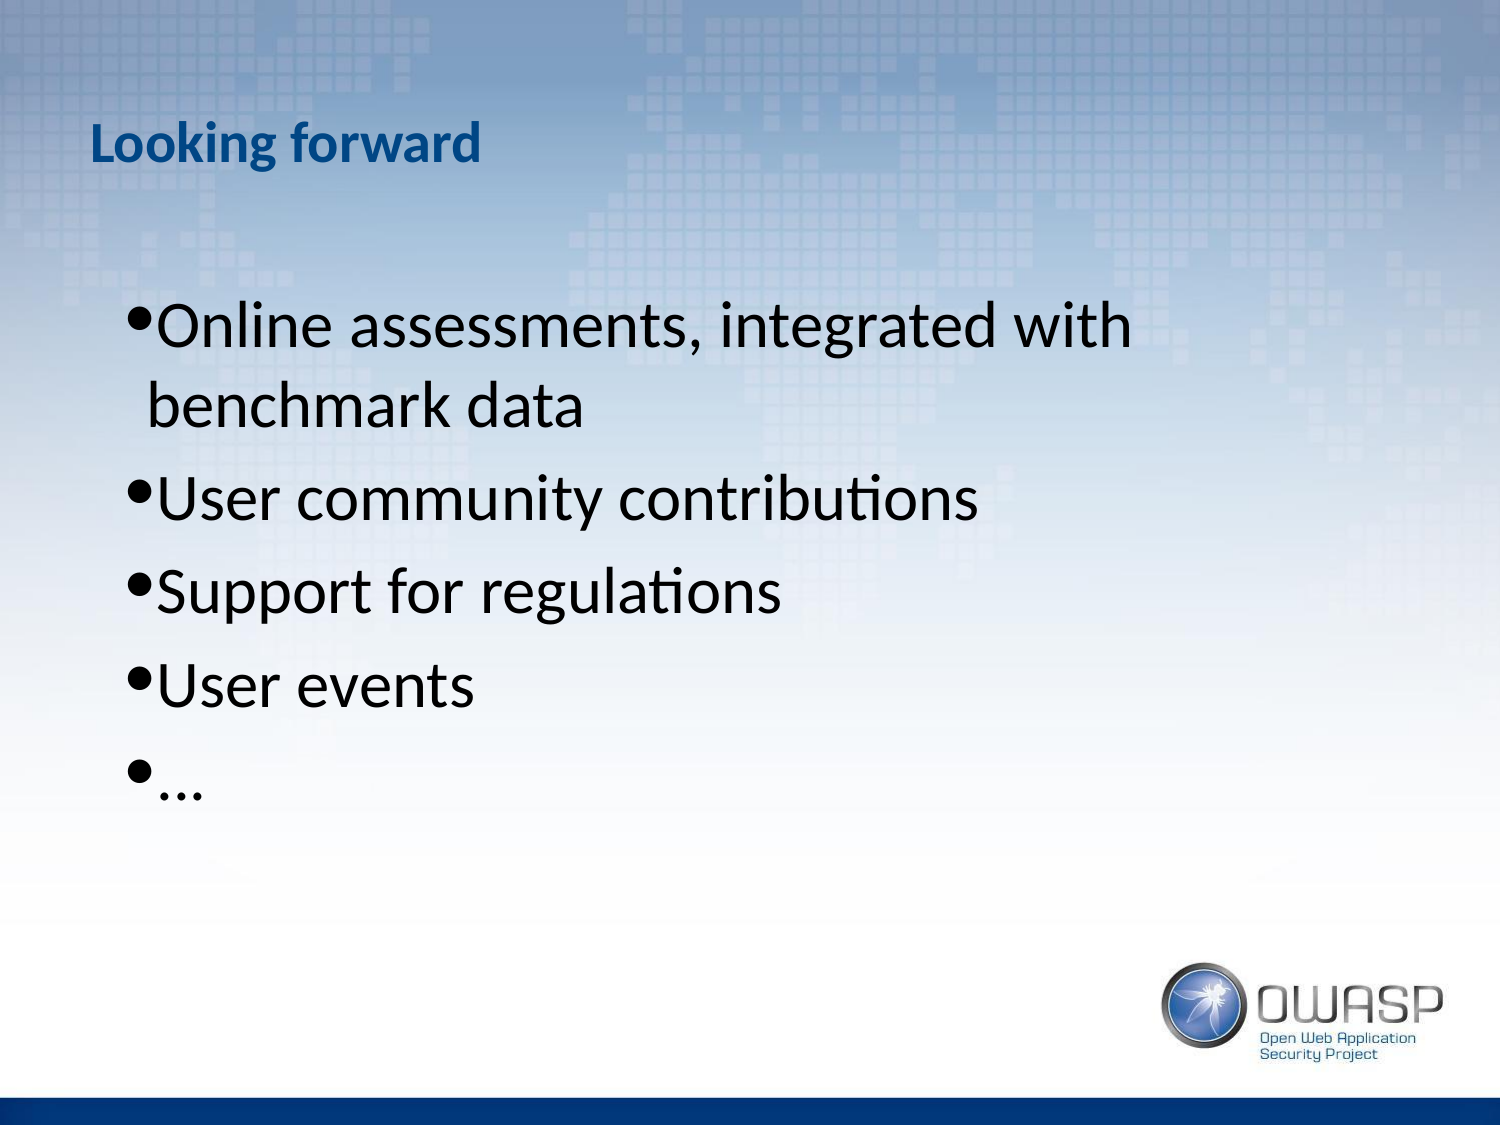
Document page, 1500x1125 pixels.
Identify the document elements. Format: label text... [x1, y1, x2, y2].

title Looking forward [75, 45, 1425, 233]
picture [0, 0, 1500, 1125]
list Online assessments, integrated with benchmark data User community contributions Support for regulations User events ... [75, 265, 1425, 943]
